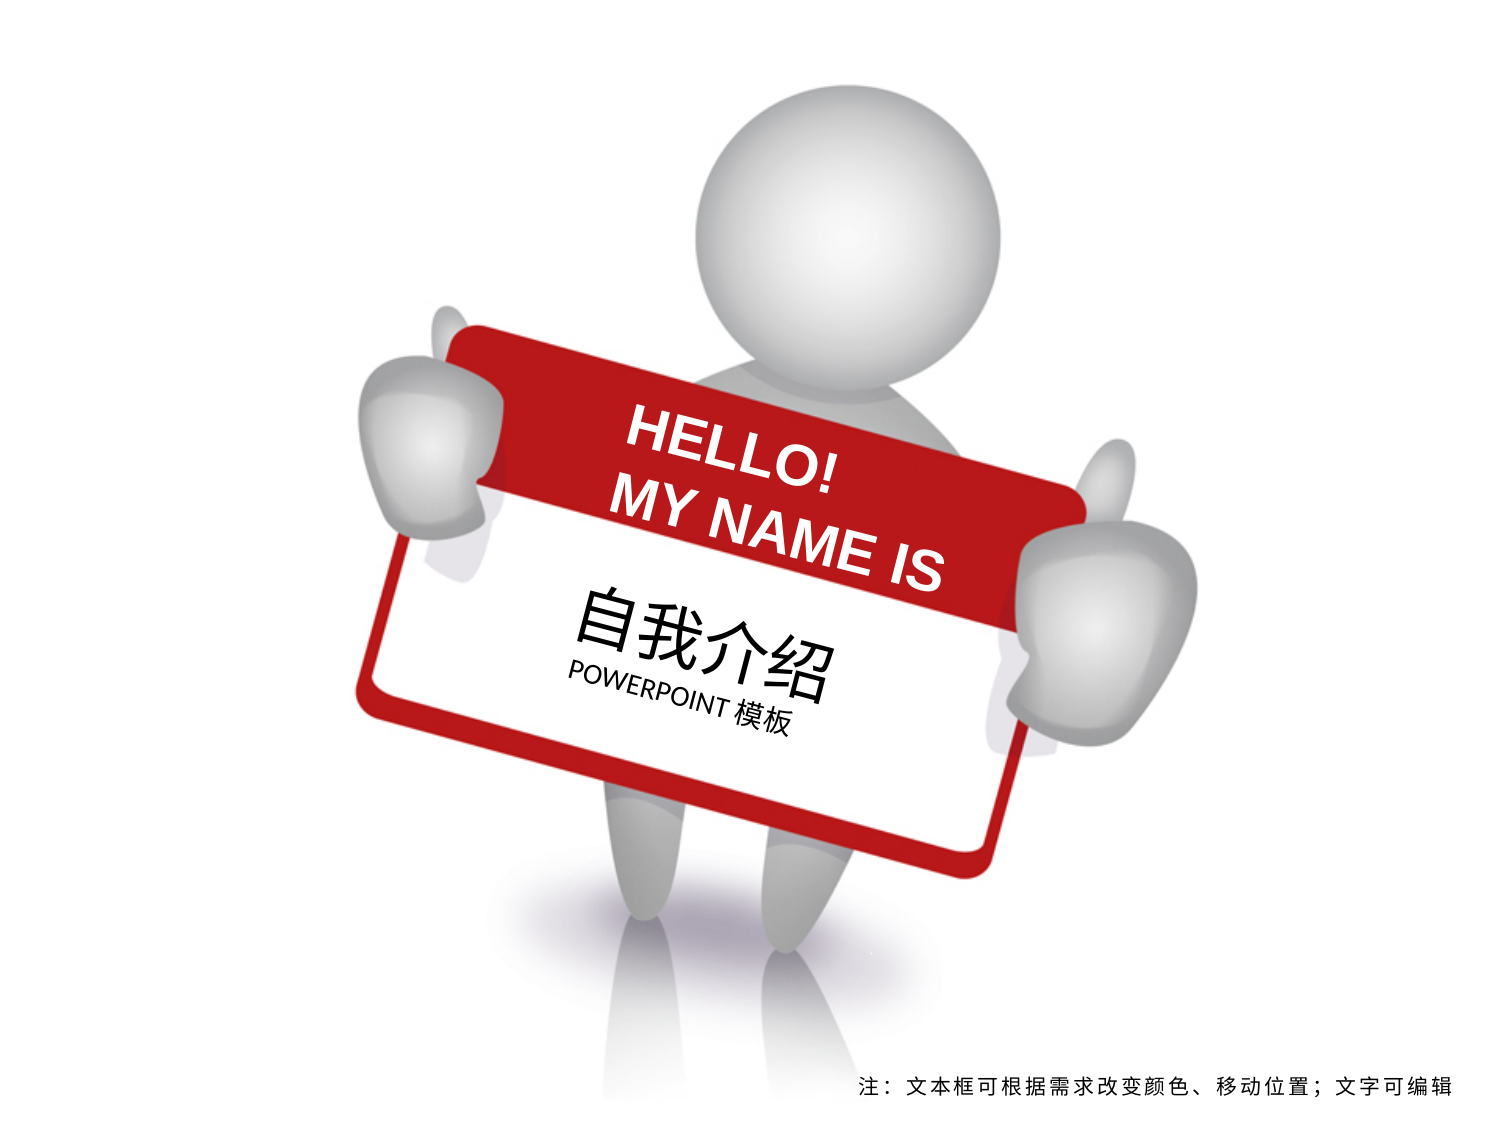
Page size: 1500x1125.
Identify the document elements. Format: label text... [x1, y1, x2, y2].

text_box HELLO! MY NAME IS [587, 374, 996, 620]
picture [0, 0, 1500, 1125]
text_box 自我介绍 POWERPOINT模板 [502, 550, 913, 803]
text_box 注：文本框可根据需求改变颜色、移动位置；文字可编辑 [843, 1066, 1500, 1125]
